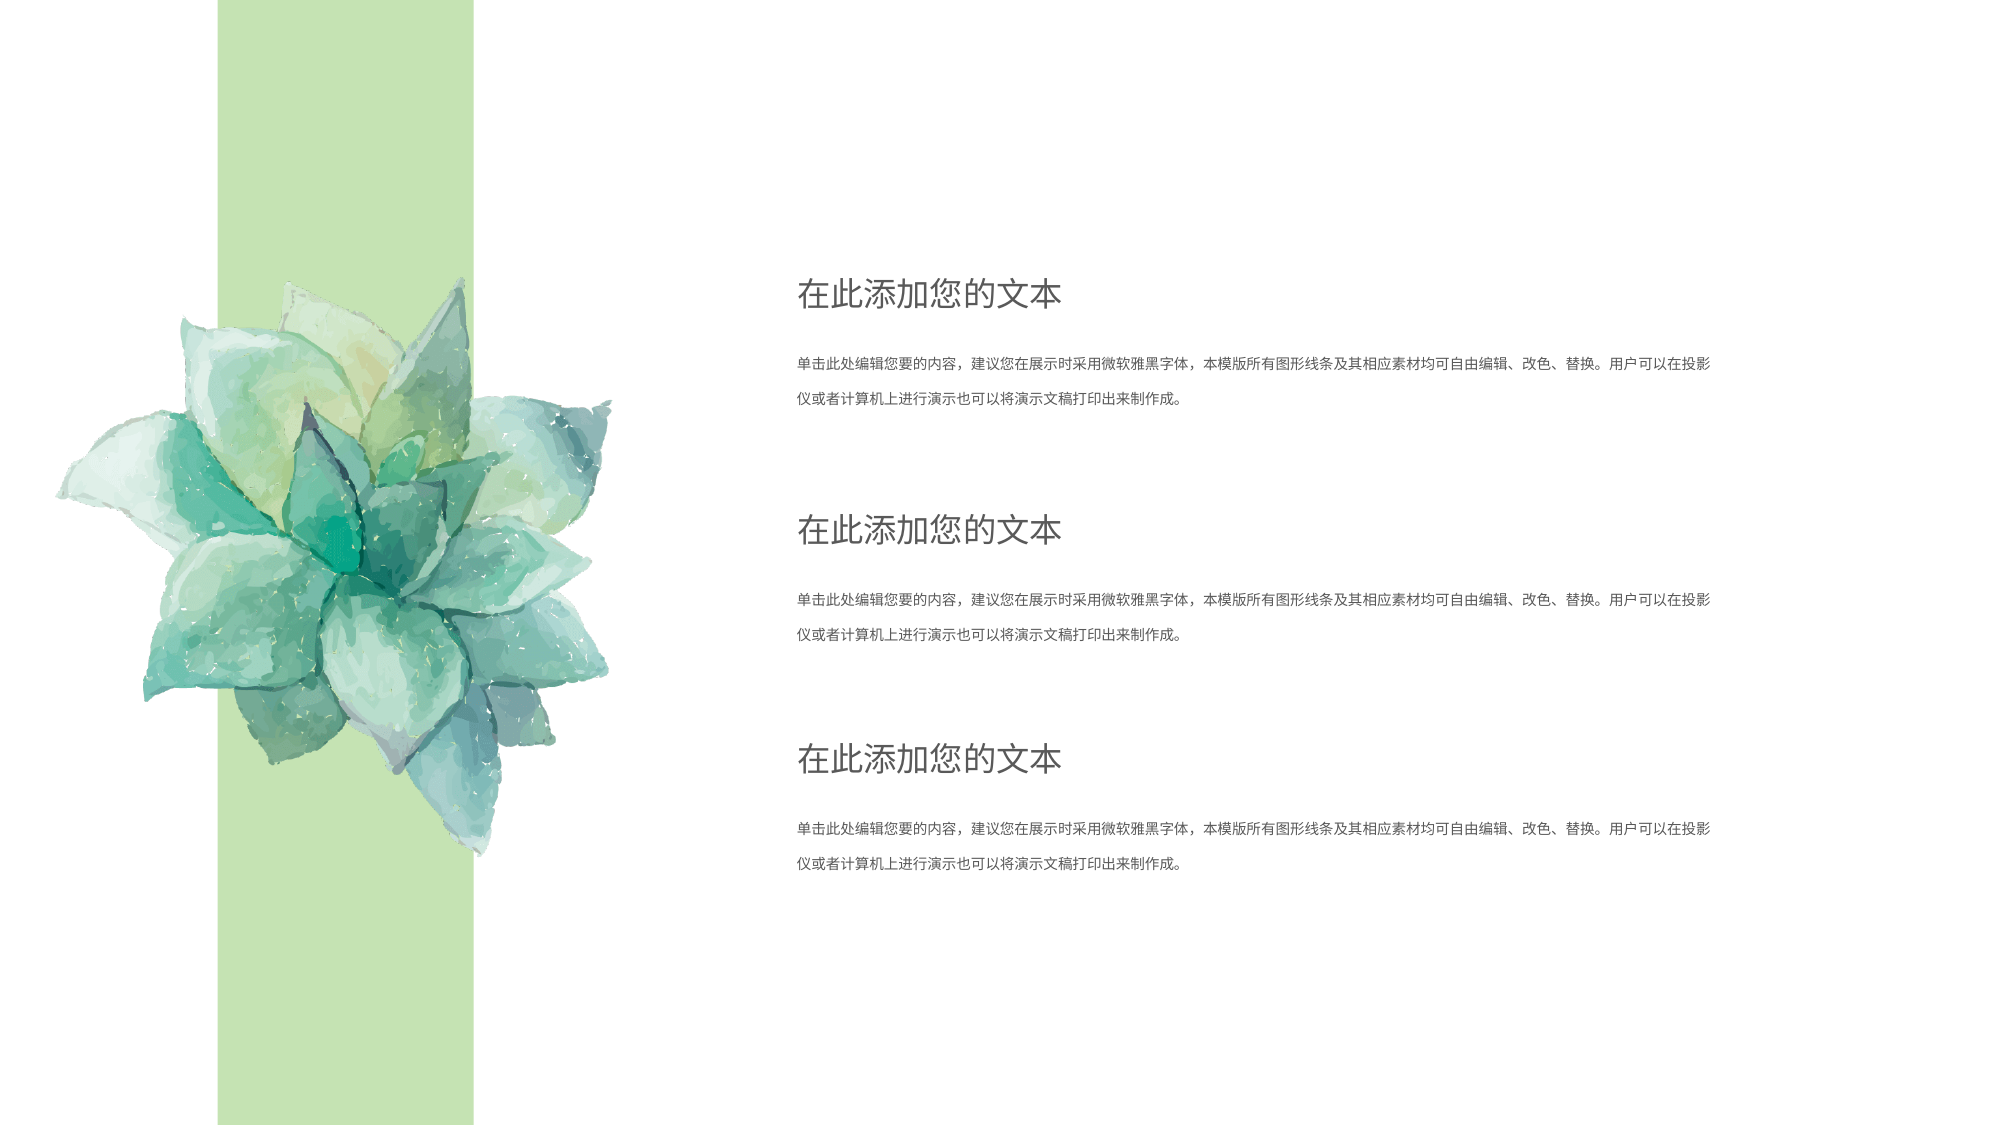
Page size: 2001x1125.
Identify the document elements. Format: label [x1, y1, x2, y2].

text_box [781, 730, 1737, 877]
picture [0, 189, 710, 943]
text_box [781, 265, 1737, 417]
text_box [217, 0, 475, 189]
text_box [781, 501, 1737, 647]
text_box [217, 943, 475, 1125]
